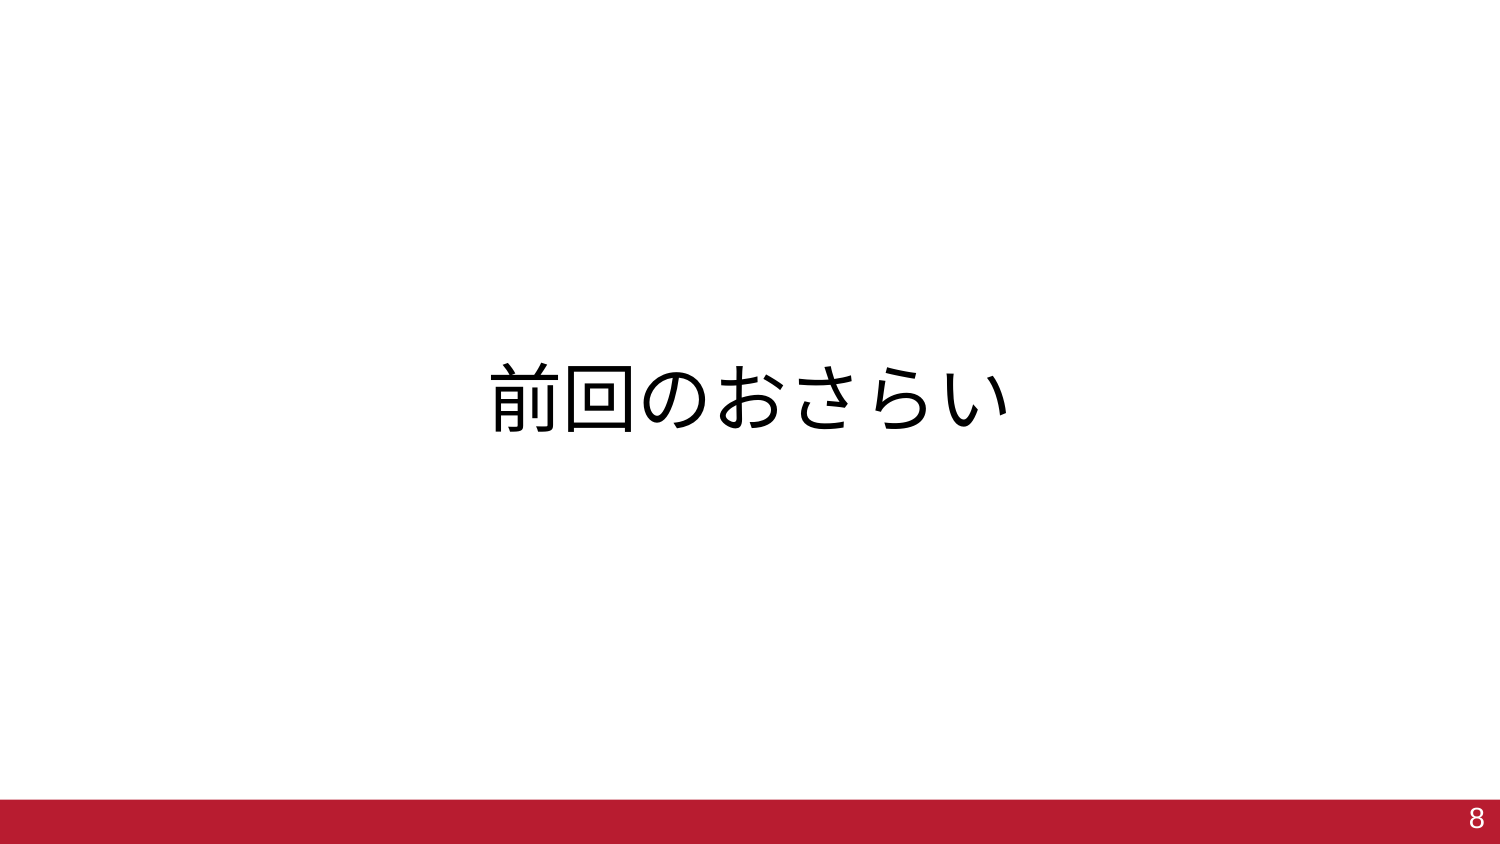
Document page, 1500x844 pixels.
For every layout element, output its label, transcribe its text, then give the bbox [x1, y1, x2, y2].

title 前回のおさらい [51, 327, 1449, 466]
slide_number 8 [1416, 803, 1500, 844]
